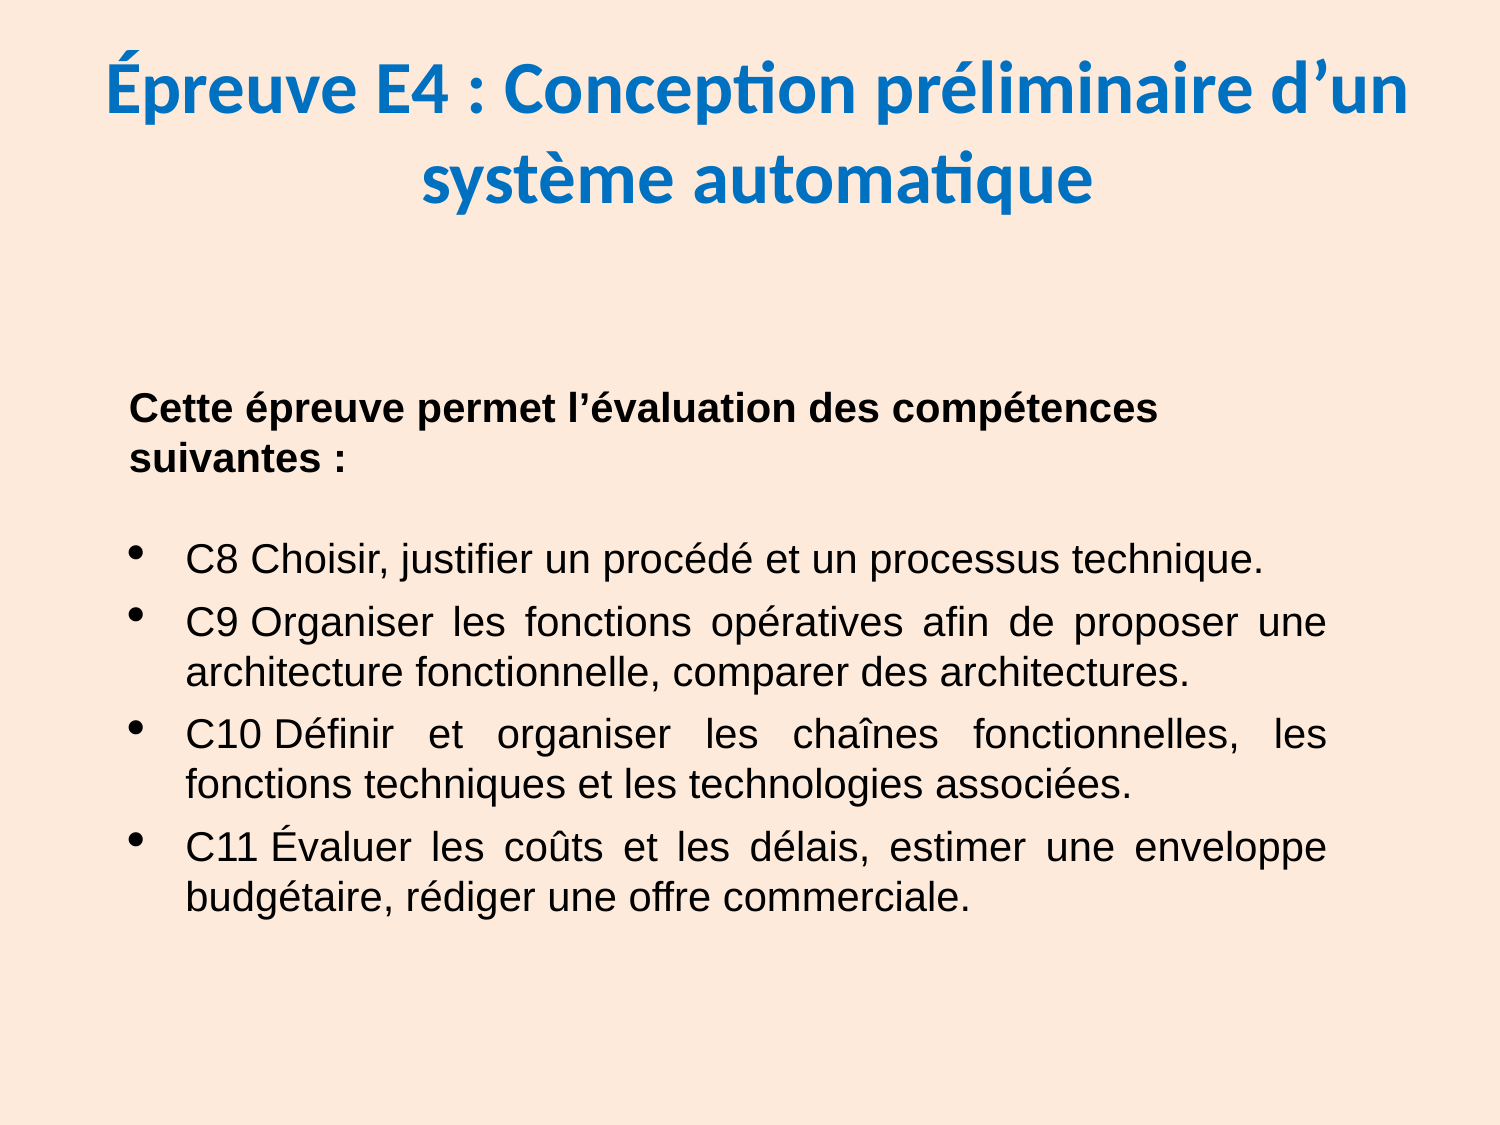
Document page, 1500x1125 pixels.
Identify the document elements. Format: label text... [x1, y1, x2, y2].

text_box Cette épreuve permet l’évaluation des compétences suivantes : C8 Choisir, justifier un procédé et un processus technique. C9 Organiser les fonctions opératives afin de proposer une architecture fonctionnelle, comparer des architectures. C10 Définir et organiser les chaînes fonctionnelles, les fonctions techniques et les technologies associées. C11 Évaluer les coûts et les délais, estimer une enveloppe budgétaire, rédiger une offre commerciale. [114, 373, 1343, 928]
text_box Épreuve E4 : Conception préliminaire d’un système automatique [48, 30, 1467, 268]
